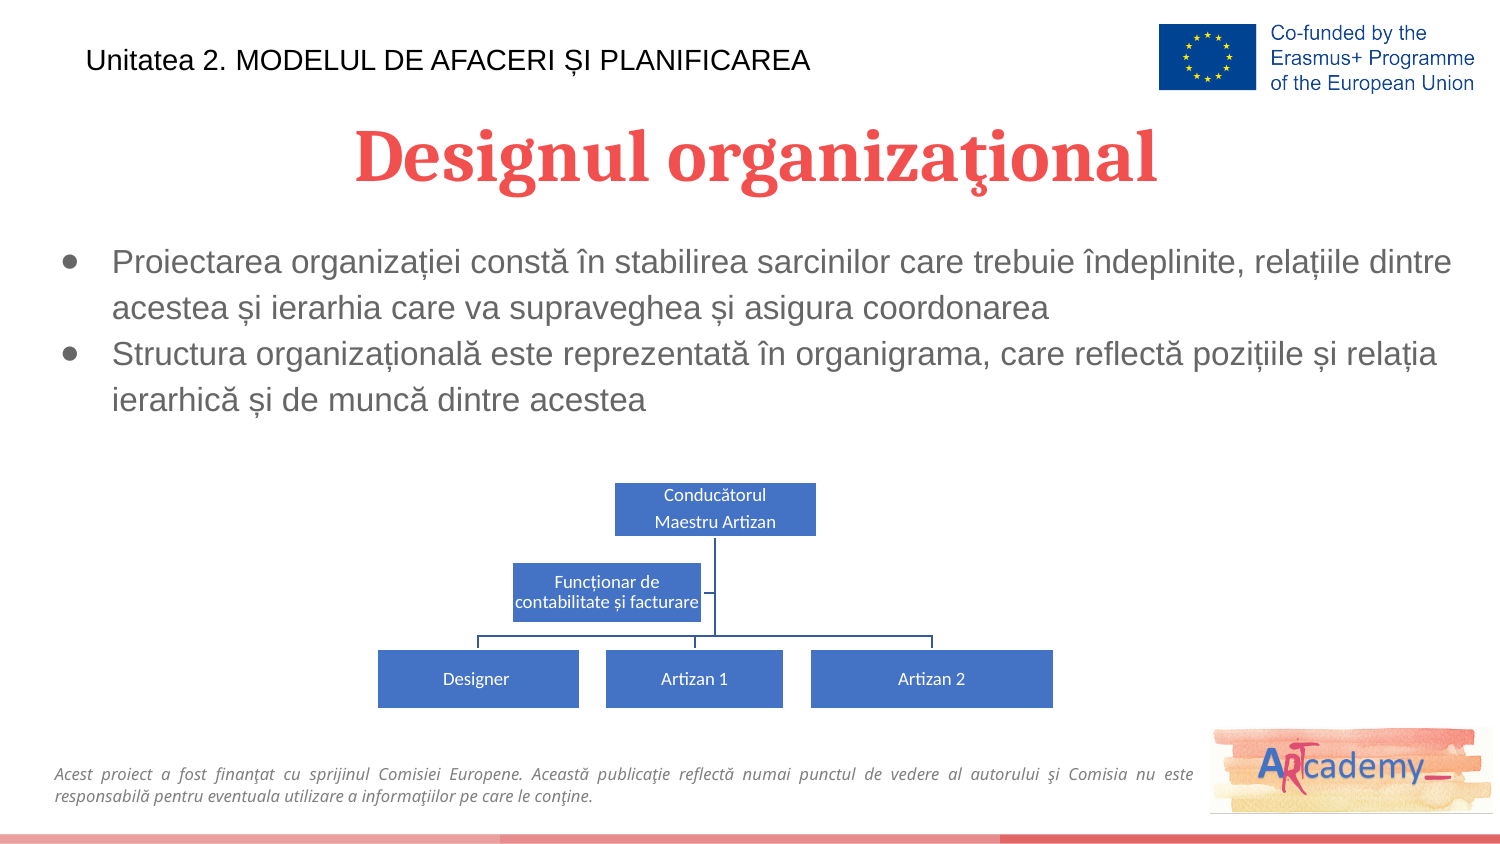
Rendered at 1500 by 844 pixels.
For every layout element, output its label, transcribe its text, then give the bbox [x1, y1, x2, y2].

list Proiectarea organizației constă în stabilirea sarcinilor care trebuie îndeplinite, relațiile dintre acestea și ierarhia care va supraveghea și asigura coordonarea Structura organizațională este reprezentată în organigrama, care reflectă pozițiile și relația ierarhică și de muncă dintre acestea [21, 219, 1479, 732]
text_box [350, 481, 1081, 710]
title Designul organizaţional [39, 107, 1474, 212]
picture [1158, 24, 1474, 94]
text_box Unitatea 2. MODELUL DE AFACERI ȘI PLANIFICAREA [70, 33, 867, 84]
picture [1210, 709, 1493, 844]
text_box Acest proiect a fost finanţat cu sprijinul Comisiei Europene. Această publicaţie reflectă numai punctul de vedere al autorului şi Comisia nu este responsabilă pentru eventuala utilizare a informaţiilor pe care le conţine. [39, 754, 1205, 808]
